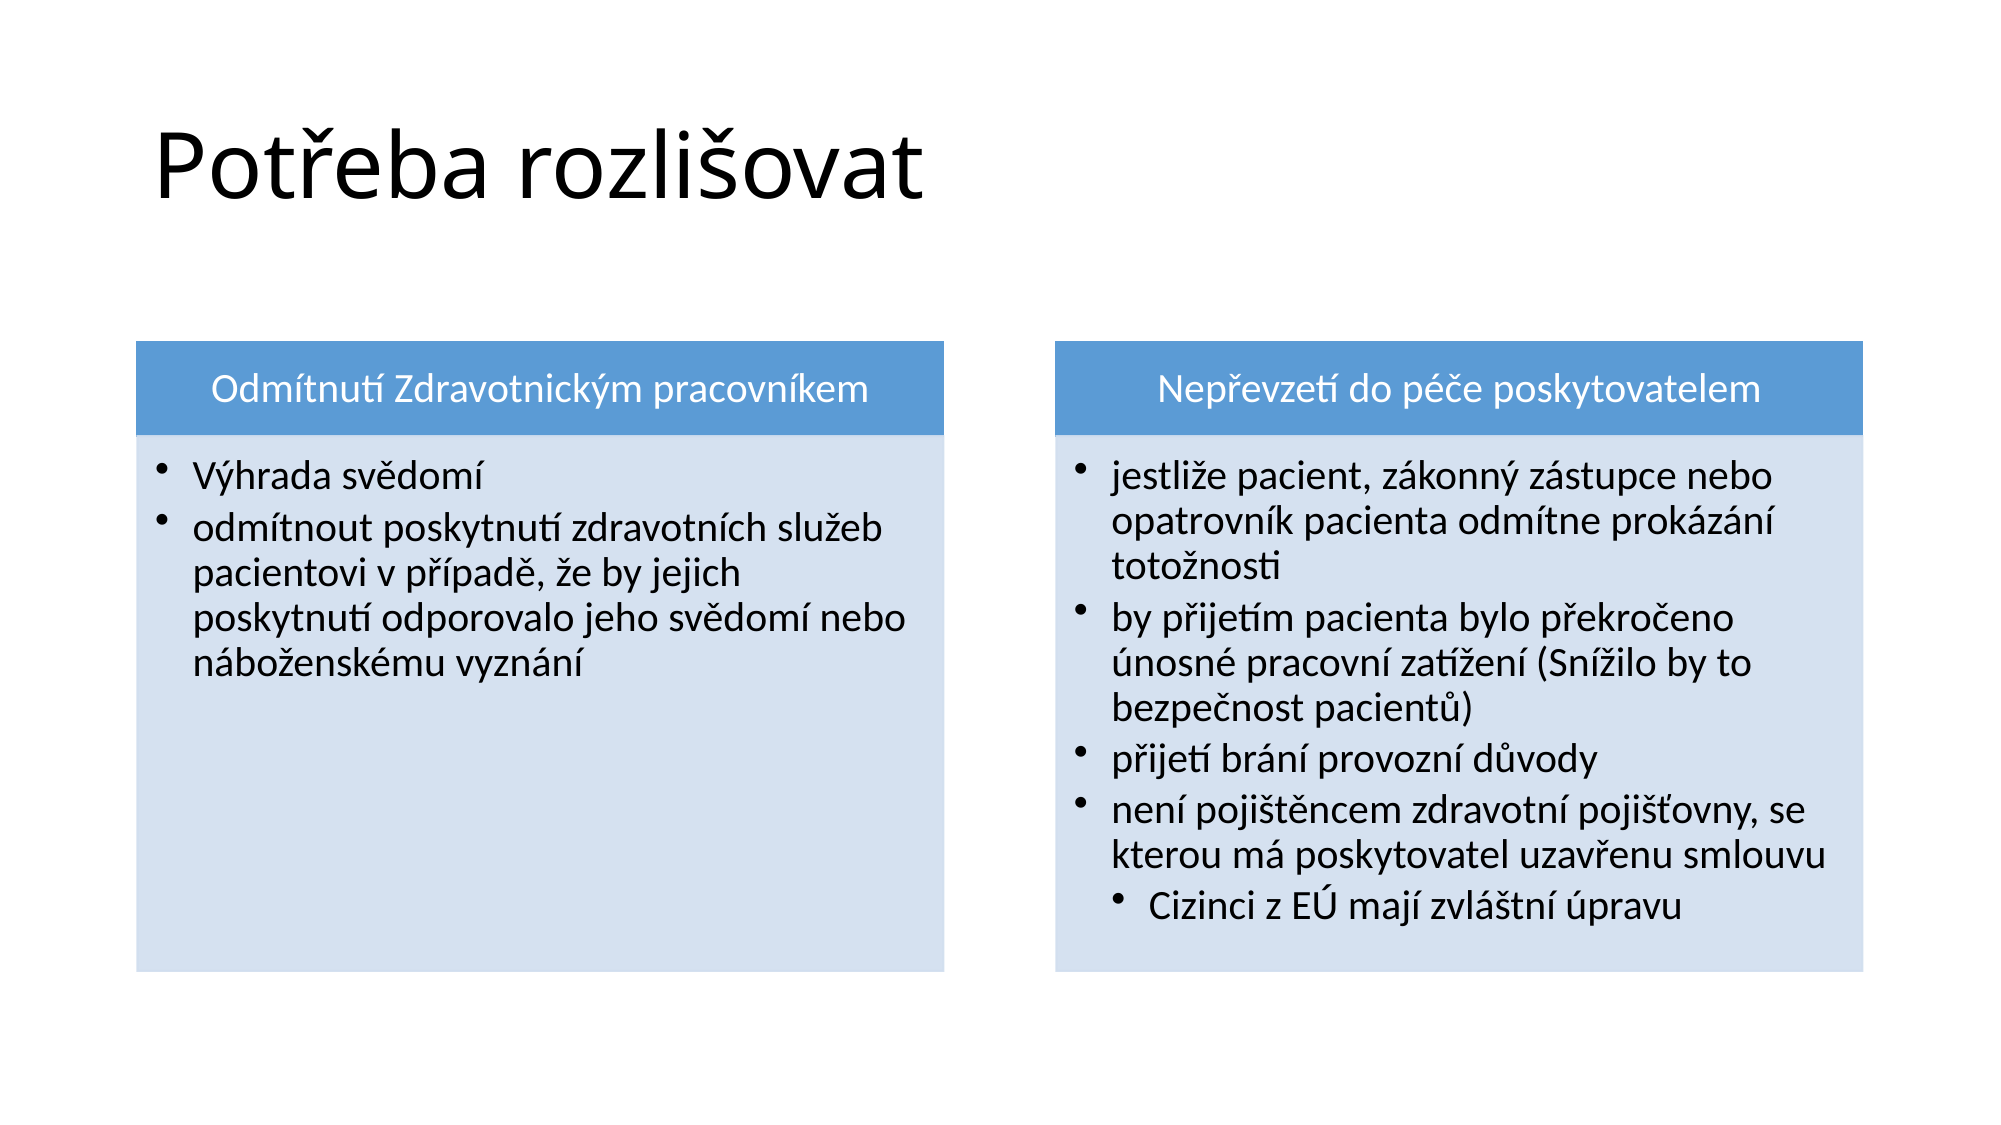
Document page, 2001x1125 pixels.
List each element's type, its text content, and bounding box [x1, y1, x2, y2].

title Potřeba rozlišovat [137, 59, 1863, 278]
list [137, 299, 1863, 1014]
